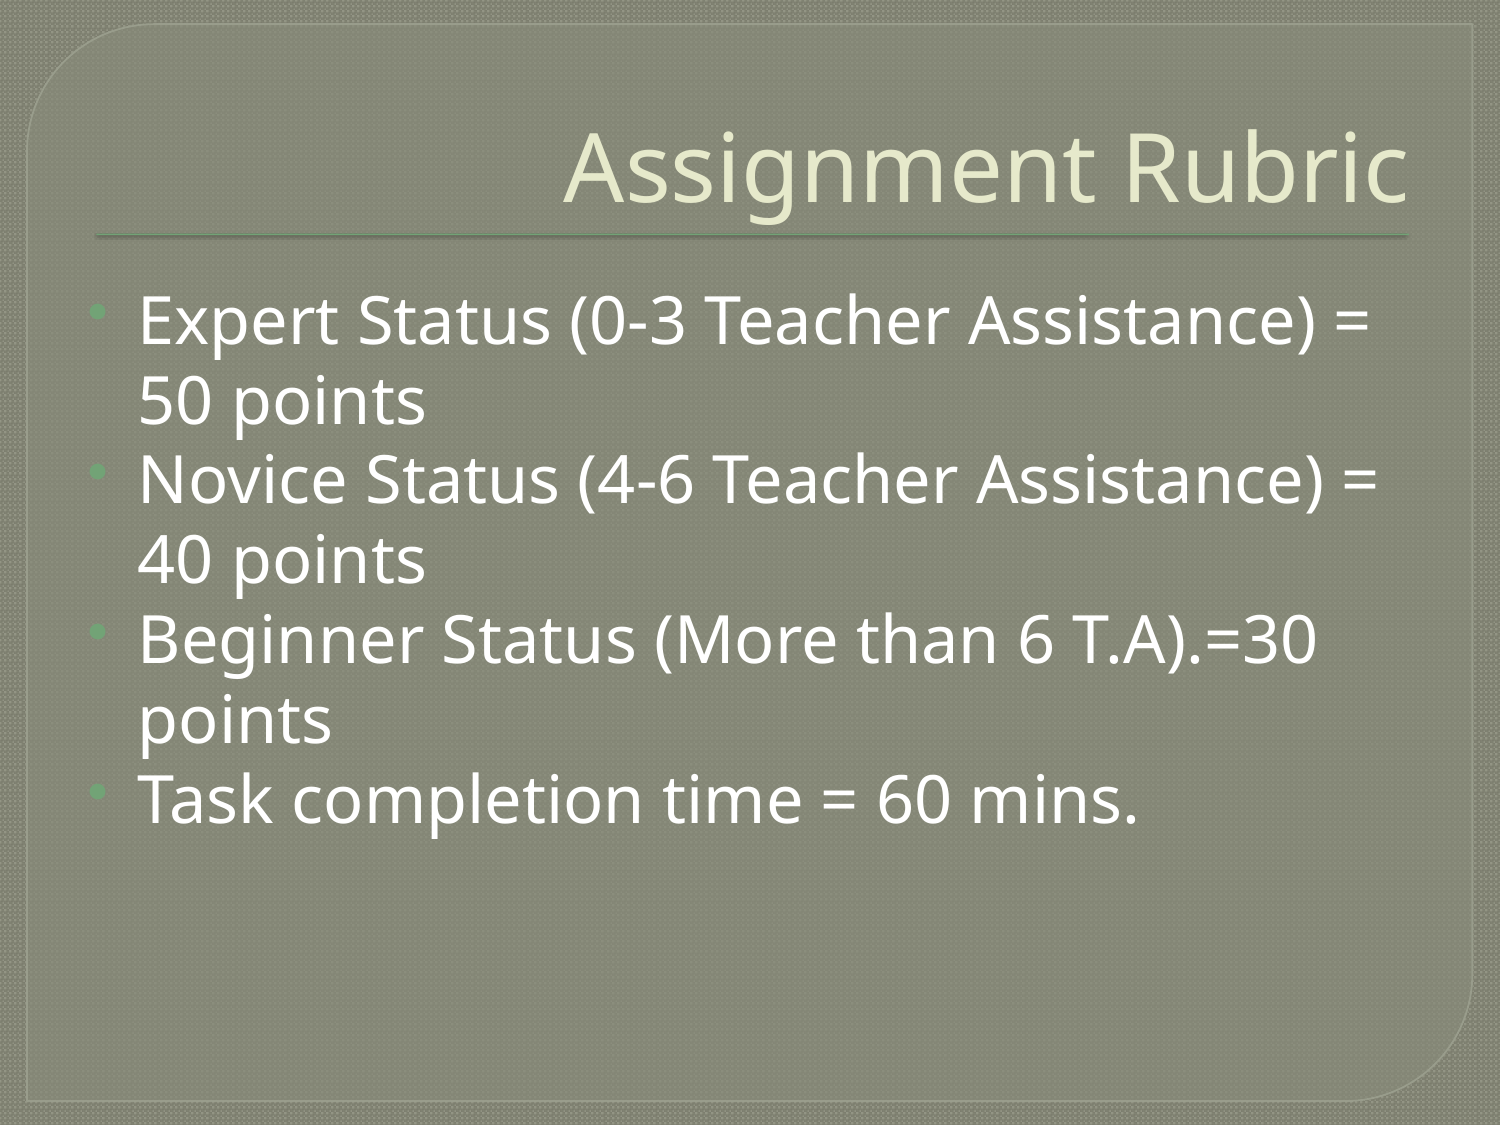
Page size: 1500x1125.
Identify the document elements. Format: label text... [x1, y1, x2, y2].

list Expert Status (0-3 Teacher Assistance) = 50 points Novice Status (4-6 Teacher Assistance) = 40 points Beginner Status (More than 6 T.A).=30 points Task completion time = 60 mins. [75, 270, 1425, 1013]
title Assignment Rubric [75, 41, 1425, 230]
